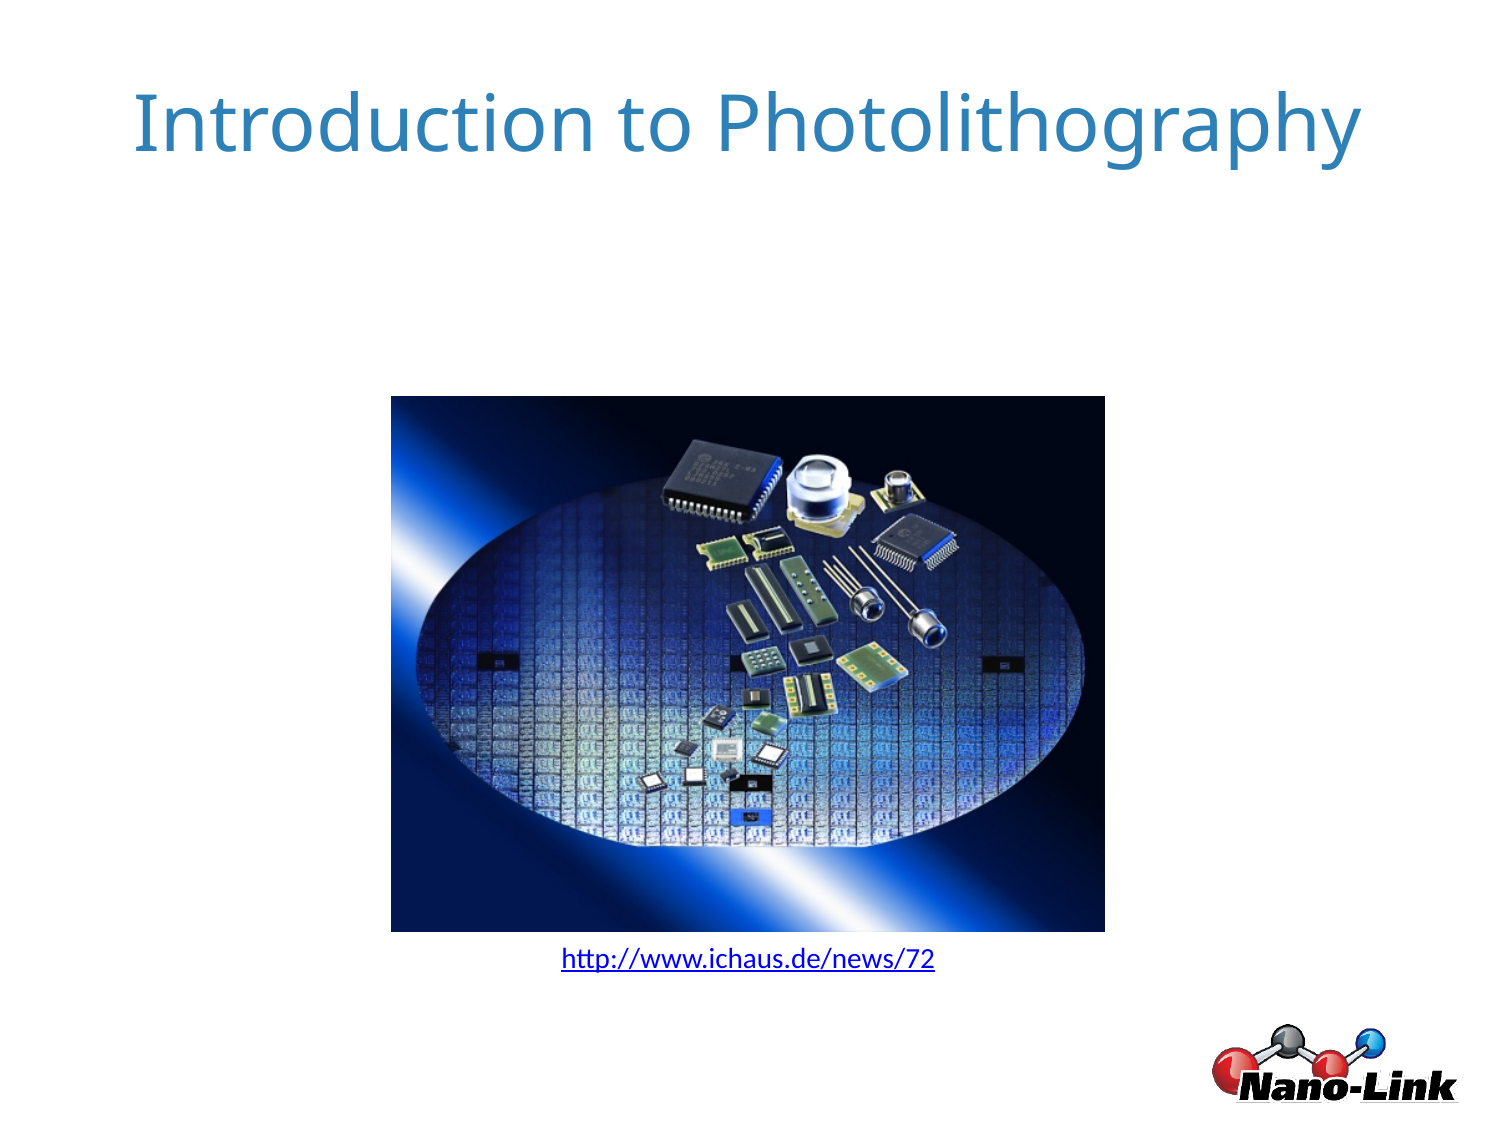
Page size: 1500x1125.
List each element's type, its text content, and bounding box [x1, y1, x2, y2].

title Introduction to Photolithography [115, 64, 1381, 183]
picture [391, 396, 1105, 932]
picture [1212, 1024, 1463, 1103]
text_box http://www.ichaus.de/news/72 [546, 940, 950, 982]
